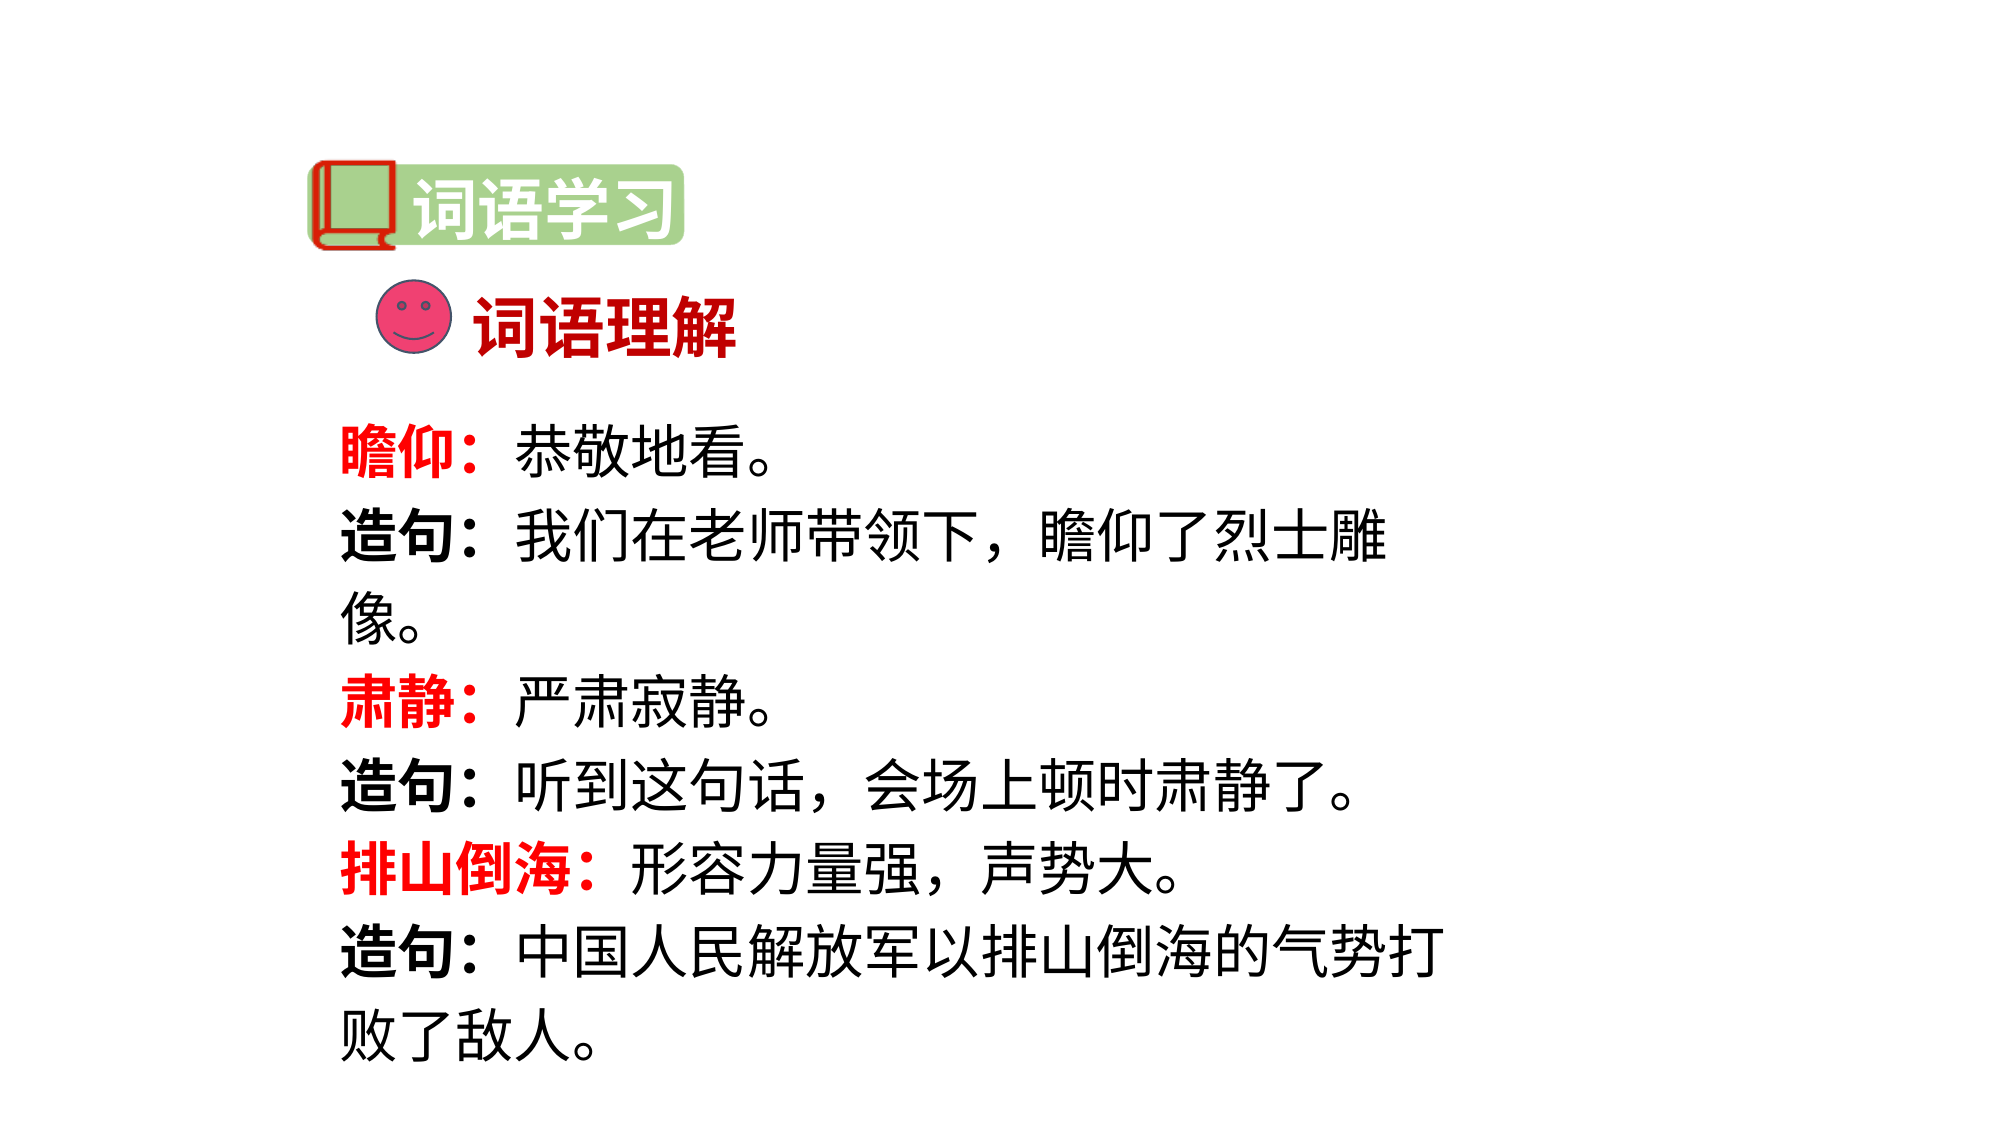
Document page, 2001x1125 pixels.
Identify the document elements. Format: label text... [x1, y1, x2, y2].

text_box 瞻仰：恭敬地看。 造句：我们在老师带领下，瞻仰了烈士雕像。 肃静：严肃寂静。 造句：听到这句话，会场上顿时肃静了。 排山倒海：形容力量强，声势大。 造句：中国人民解放军以排山倒海的气势打败了敌人。 [324, 394, 1483, 1077]
text_box [375, 279, 453, 352]
text_box 词语理解 [456, 278, 855, 352]
text_box 词语学习 [424, 160, 759, 256]
text_box [284, 352, 1623, 723]
picture [284, 153, 424, 257]
